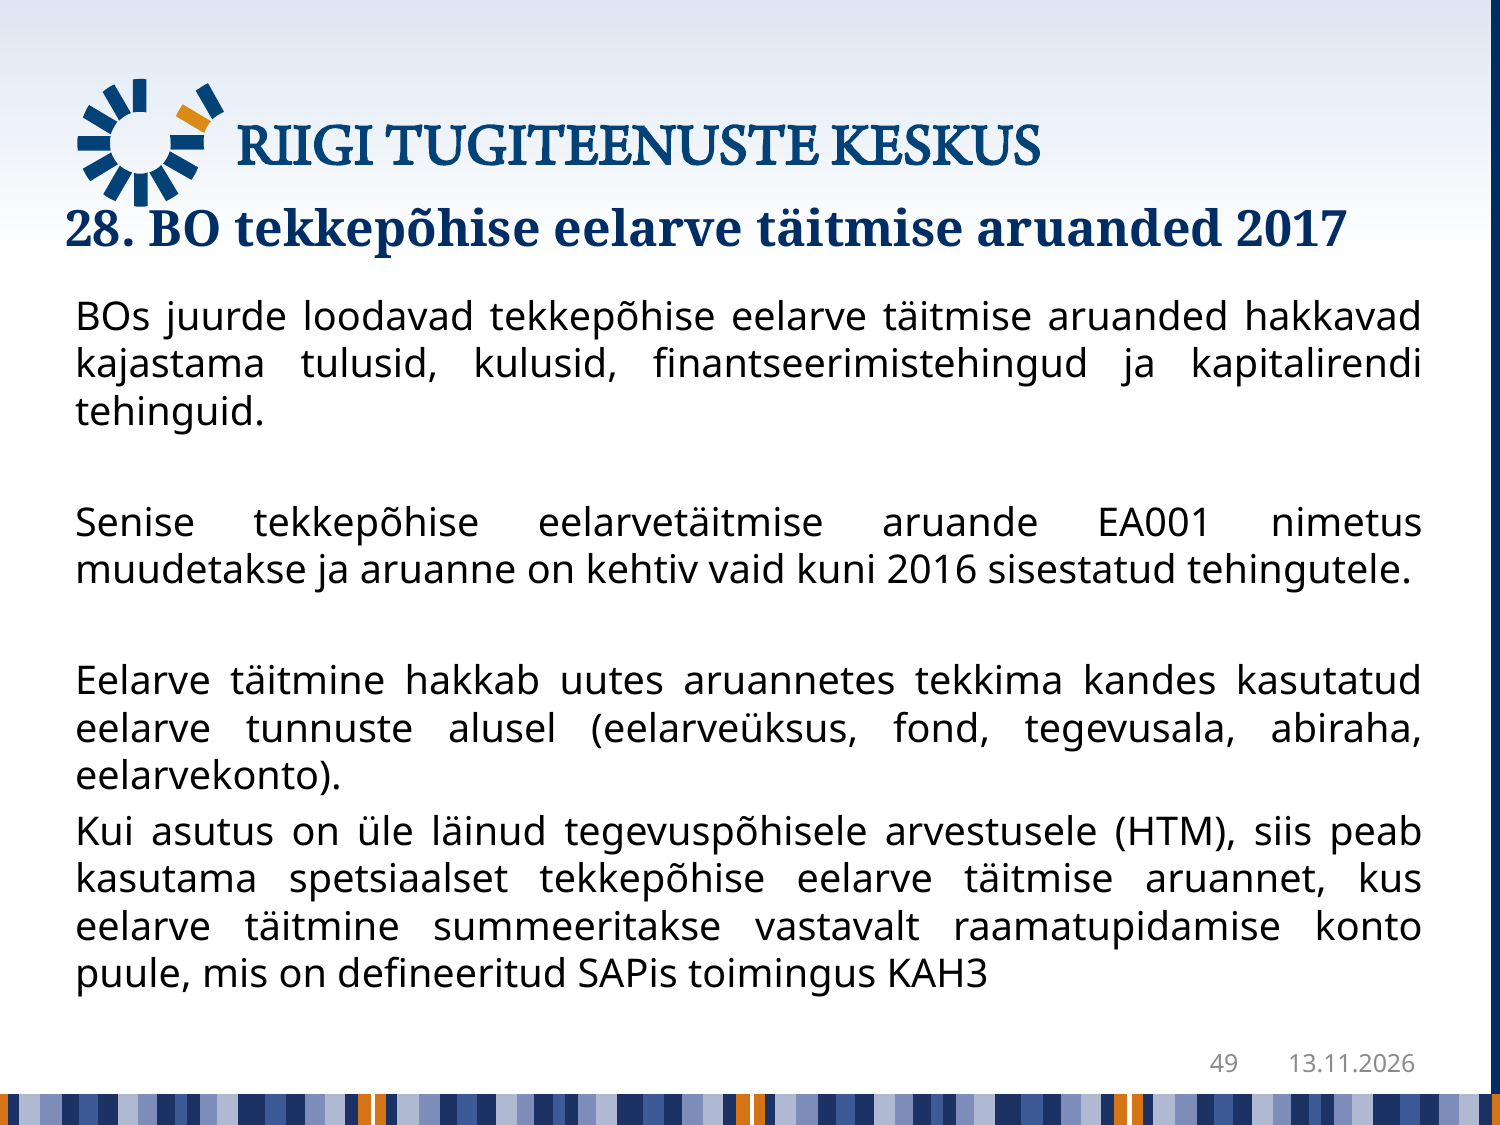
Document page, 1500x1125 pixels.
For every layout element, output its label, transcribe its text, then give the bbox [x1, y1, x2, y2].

list BOs juurde loodavad tekkepõhise eelarve täitmise aruanded hakkavad kajastama tulusid, kulusid, finantseerimistehingud ja kapitalirendi tehinguid. Senise tekkepõhise eelarvetäitmise aruande EA001 nimetus muudetakse ja aruanne on kehtiv vaid kuni 2016 sisestatud tehingutele. Eelarve täitmine hakkab uutes aruannetes tekkima kandes kasutatud eelarve tunnuste alusel (eelarveüksus, fond, tegevusala, abiraha, eelarvekonto). Kui asutus on üle läinud tegevuspõhisele arvestusele (HTM), siis peab kasutama spetsiaalset tekkepõhise eelarve täitmise aruannet, kus eelarve täitmine summeeritakse vastavalt raamatupidamise konto puule, mis on defineeritud SAPis toimingus KAH3 [75, 290, 1425, 1012]
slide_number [1269, 1035, 1431, 1095]
title 28. BO tekkepõhise eelarve täitmise aruanded 2017 [64, 196, 1415, 278]
slide_number 49 [1139, 1035, 1254, 1095]
